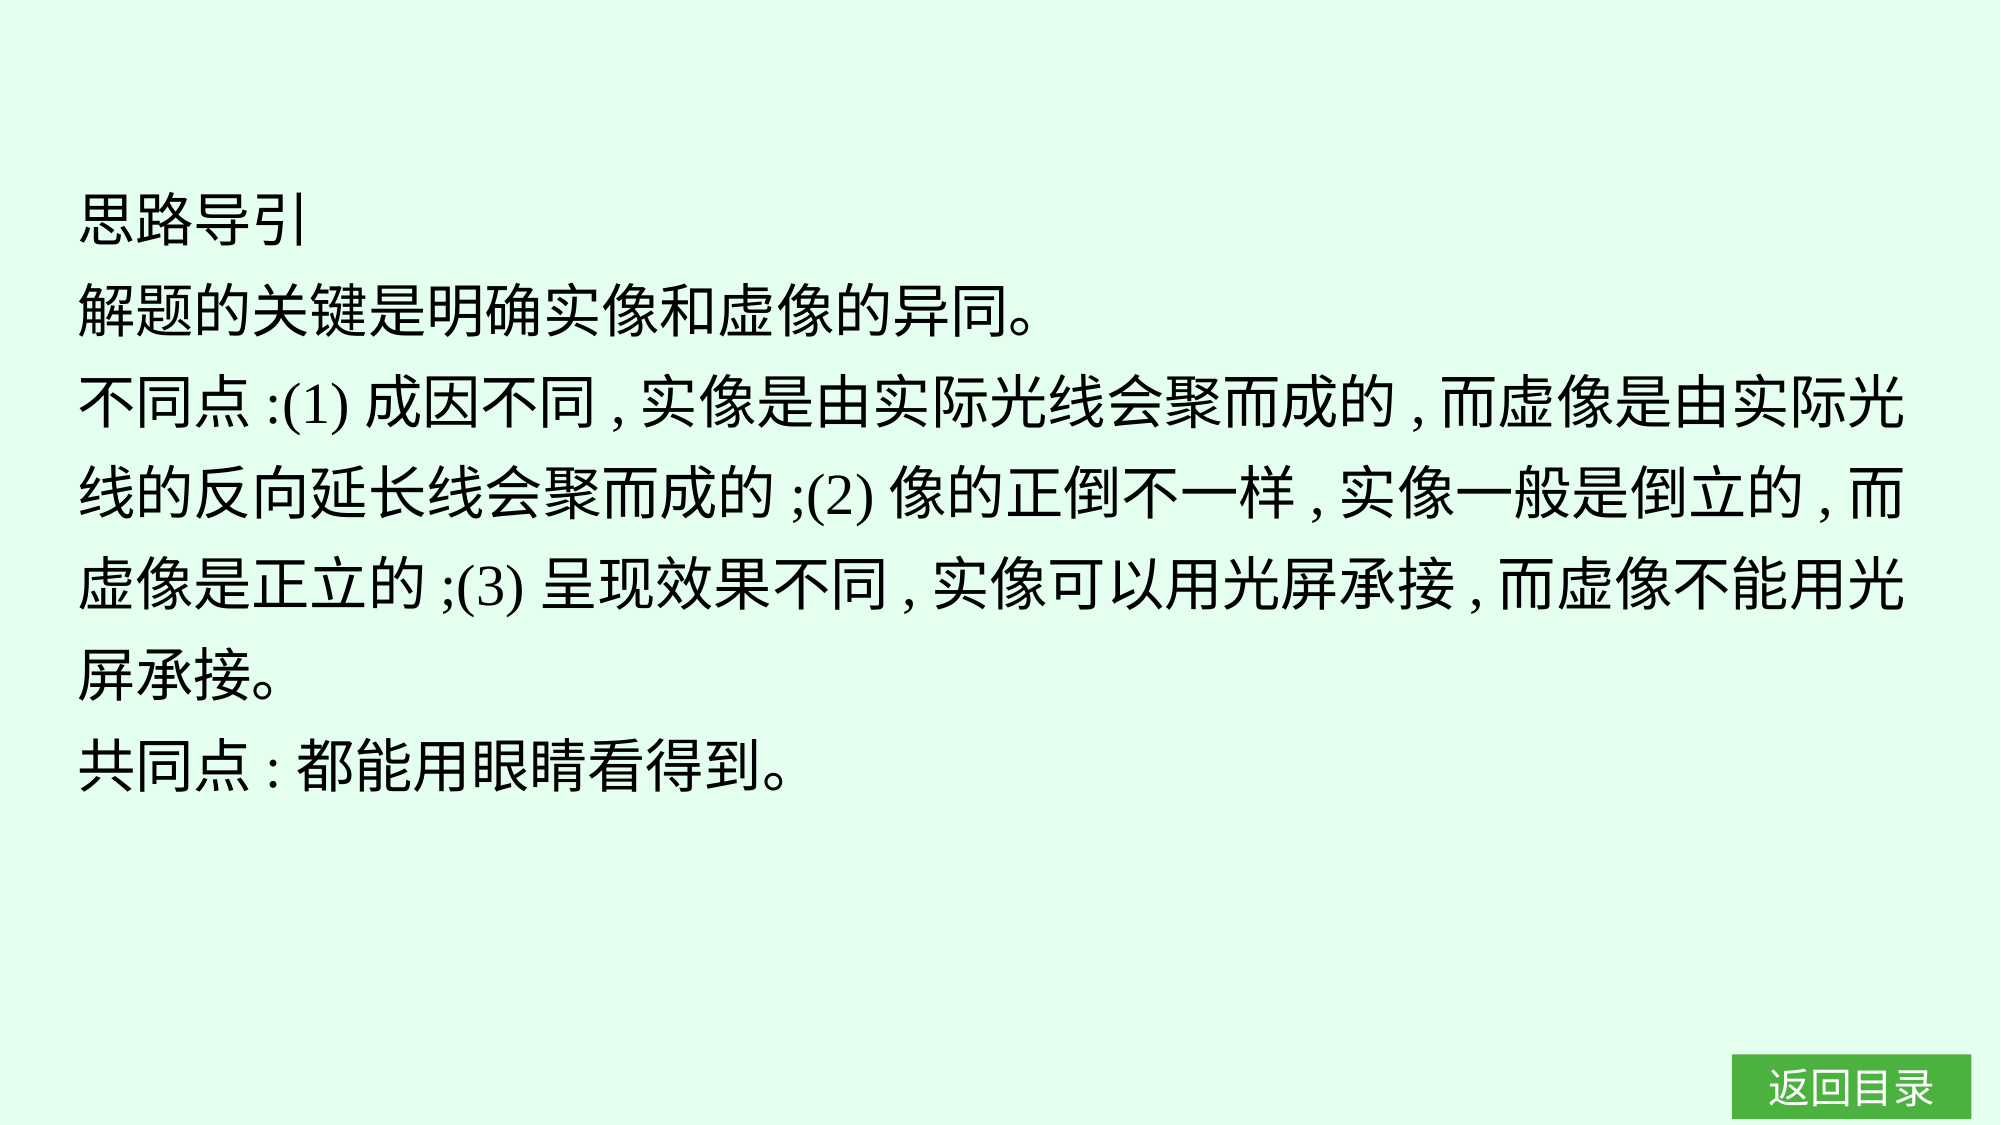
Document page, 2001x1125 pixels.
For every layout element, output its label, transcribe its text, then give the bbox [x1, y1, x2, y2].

text_box 思路导引 解题的关键是明确实像和虚像的异同。 不同点:(1)成因不同,实像是由实际光线会聚而成的,而虚像是由实际光线的反向延长线会聚而成的;(2)像的正倒不一样,实像一般是倒立的,而虚像是正立的;(3)呈现效果不同,实像可以用光屏承接,而虚像不能用光屏承接。 共同点:都能用眼睛看得到。 [62, 154, 1938, 807]
